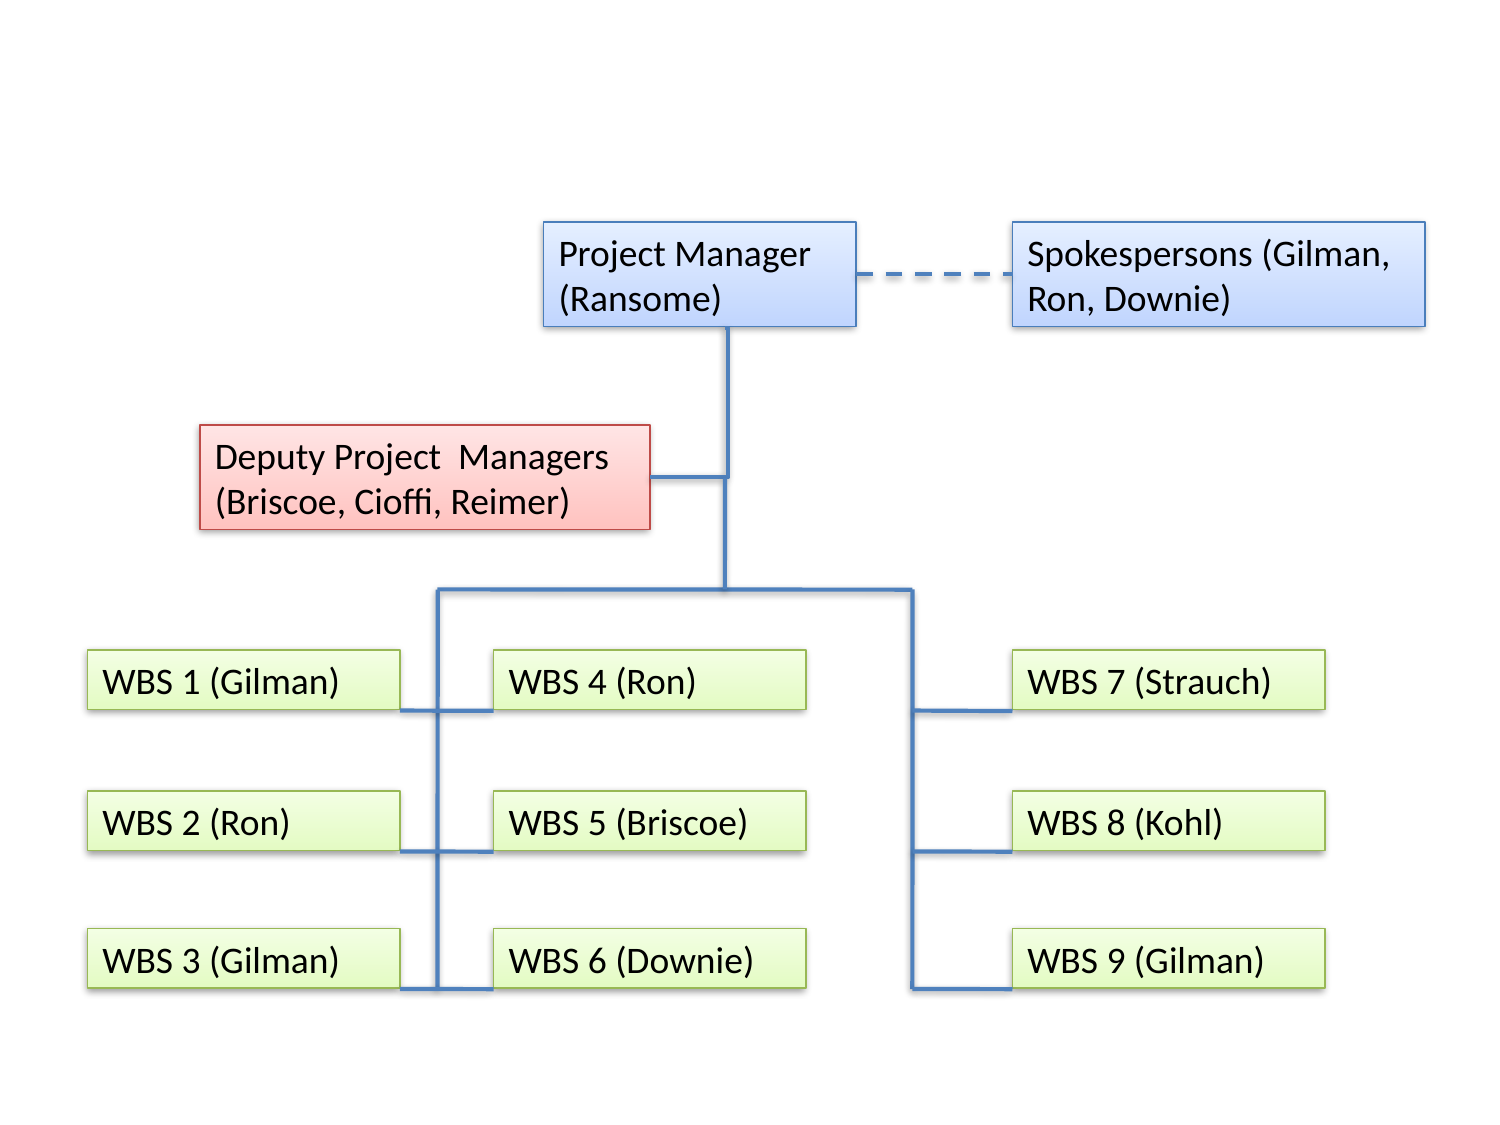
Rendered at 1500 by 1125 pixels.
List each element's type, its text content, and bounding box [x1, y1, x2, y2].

text_box WBS 3 (Gilman) [87, 928, 401, 989]
text_box WBS 2 (Ron) [87, 790, 401, 851]
text_box Deputy Project Managers (Briscoe, Cioffi, Reimer) [199, 424, 651, 530]
text_box Project Manager (Ransome) [543, 221, 857, 327]
text_box WBS 1 (Gilman) [87, 649, 401, 710]
text_box Spokespersons (Gilman, Ron, Downie) [1012, 221, 1426, 327]
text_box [612, 365, 763, 441]
text_box WBS 6 (Downie) [493, 928, 807, 989]
text_box WBS 4 (Ron) [493, 649, 807, 710]
text_box WBS 7 (Strauch) [1012, 649, 1326, 710]
text_box WBS 8 (Kohl) [1012, 790, 1326, 851]
text_box WBS 5 (Briscoe) [493, 790, 807, 851]
text_box WBS 9 (Gilman) [1012, 928, 1326, 989]
